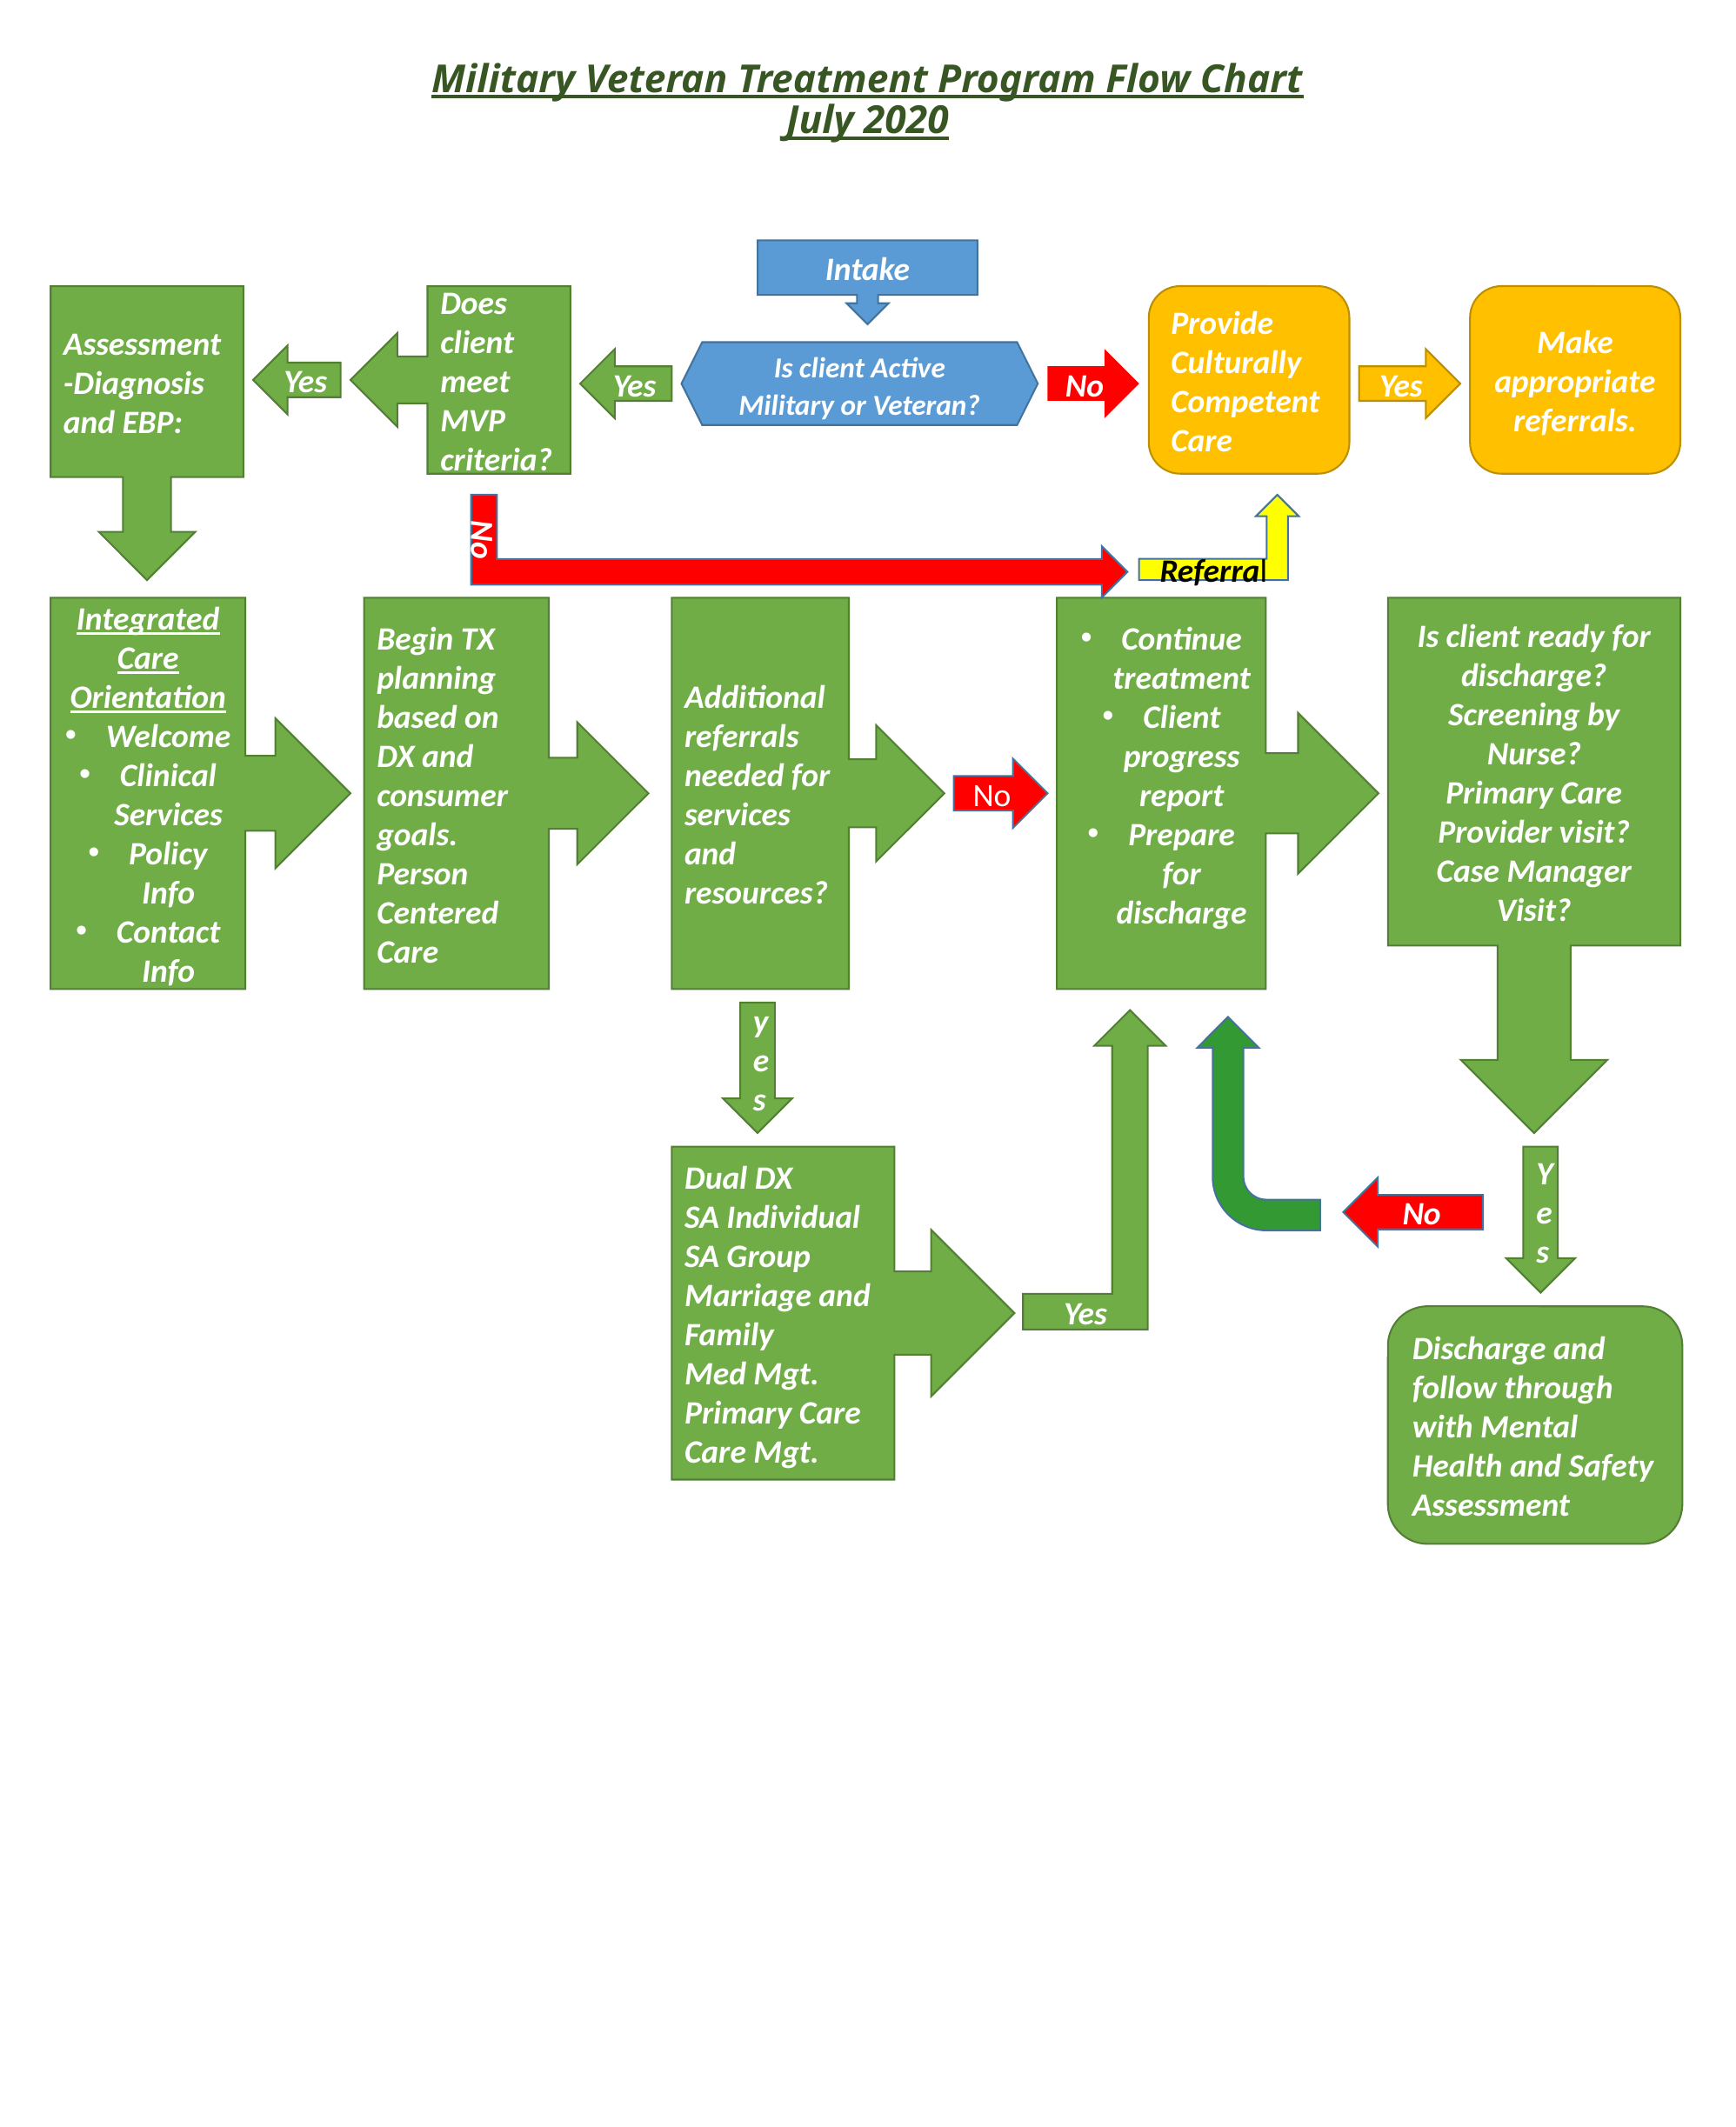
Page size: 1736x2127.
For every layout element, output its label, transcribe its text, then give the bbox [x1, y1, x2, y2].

text_box Is client ready for discharge? Screening by Nurse? Primary Care Provider visit? Case Manager Visit? [1386, 597, 1682, 1135]
text_box Yes [251, 343, 342, 417]
text_box Does client meet MVP criteria? [349, 285, 571, 475]
text_box Begin TX planning based on DX and consumer goals. Person Centered Care [363, 597, 650, 990]
text_box Yes [1504, 1145, 1578, 1294]
text_box Yes [578, 346, 673, 421]
text_box No [1047, 349, 1139, 418]
text_box Discharge and follow through with Mental Health and Safety Assessment [1386, 1305, 1684, 1545]
text_box No [1342, 1175, 1485, 1250]
text_box [1195, 1016, 1321, 1231]
text_box No [470, 493, 1129, 600]
text_box Is client Active Military or Veteran? [680, 341, 1039, 426]
text_box Referral [1138, 493, 1301, 582]
text_box Intake [757, 239, 978, 326]
text_box Provide Culturally Competent Care [1147, 284, 1351, 475]
text_box yes [720, 1001, 795, 1135]
text_box No [952, 756, 1049, 830]
text_box Make appropriate referrals. [1469, 284, 1682, 475]
text_box Dual DX SA Individual SA Group Marriage and Family Med Mgt. Primary Care Care Mgt. [671, 1145, 1016, 1481]
text_box Additional referrals needed for services and resources? [671, 597, 946, 990]
title Military Veteran Treatment Program Flow Chart July 2020 [119, 51, 1616, 197]
text_box Continue treatment Client progress report Prepare for discharge [1056, 597, 1380, 990]
text_box Yes [1358, 346, 1462, 421]
text_box Integrated Care Orientation Welcome Clinical Services Policy Info Contact Info [50, 597, 352, 990]
text_box Assessment -Diagnosis and EBP: [50, 285, 244, 582]
text_box Yes [1022, 1009, 1168, 1330]
